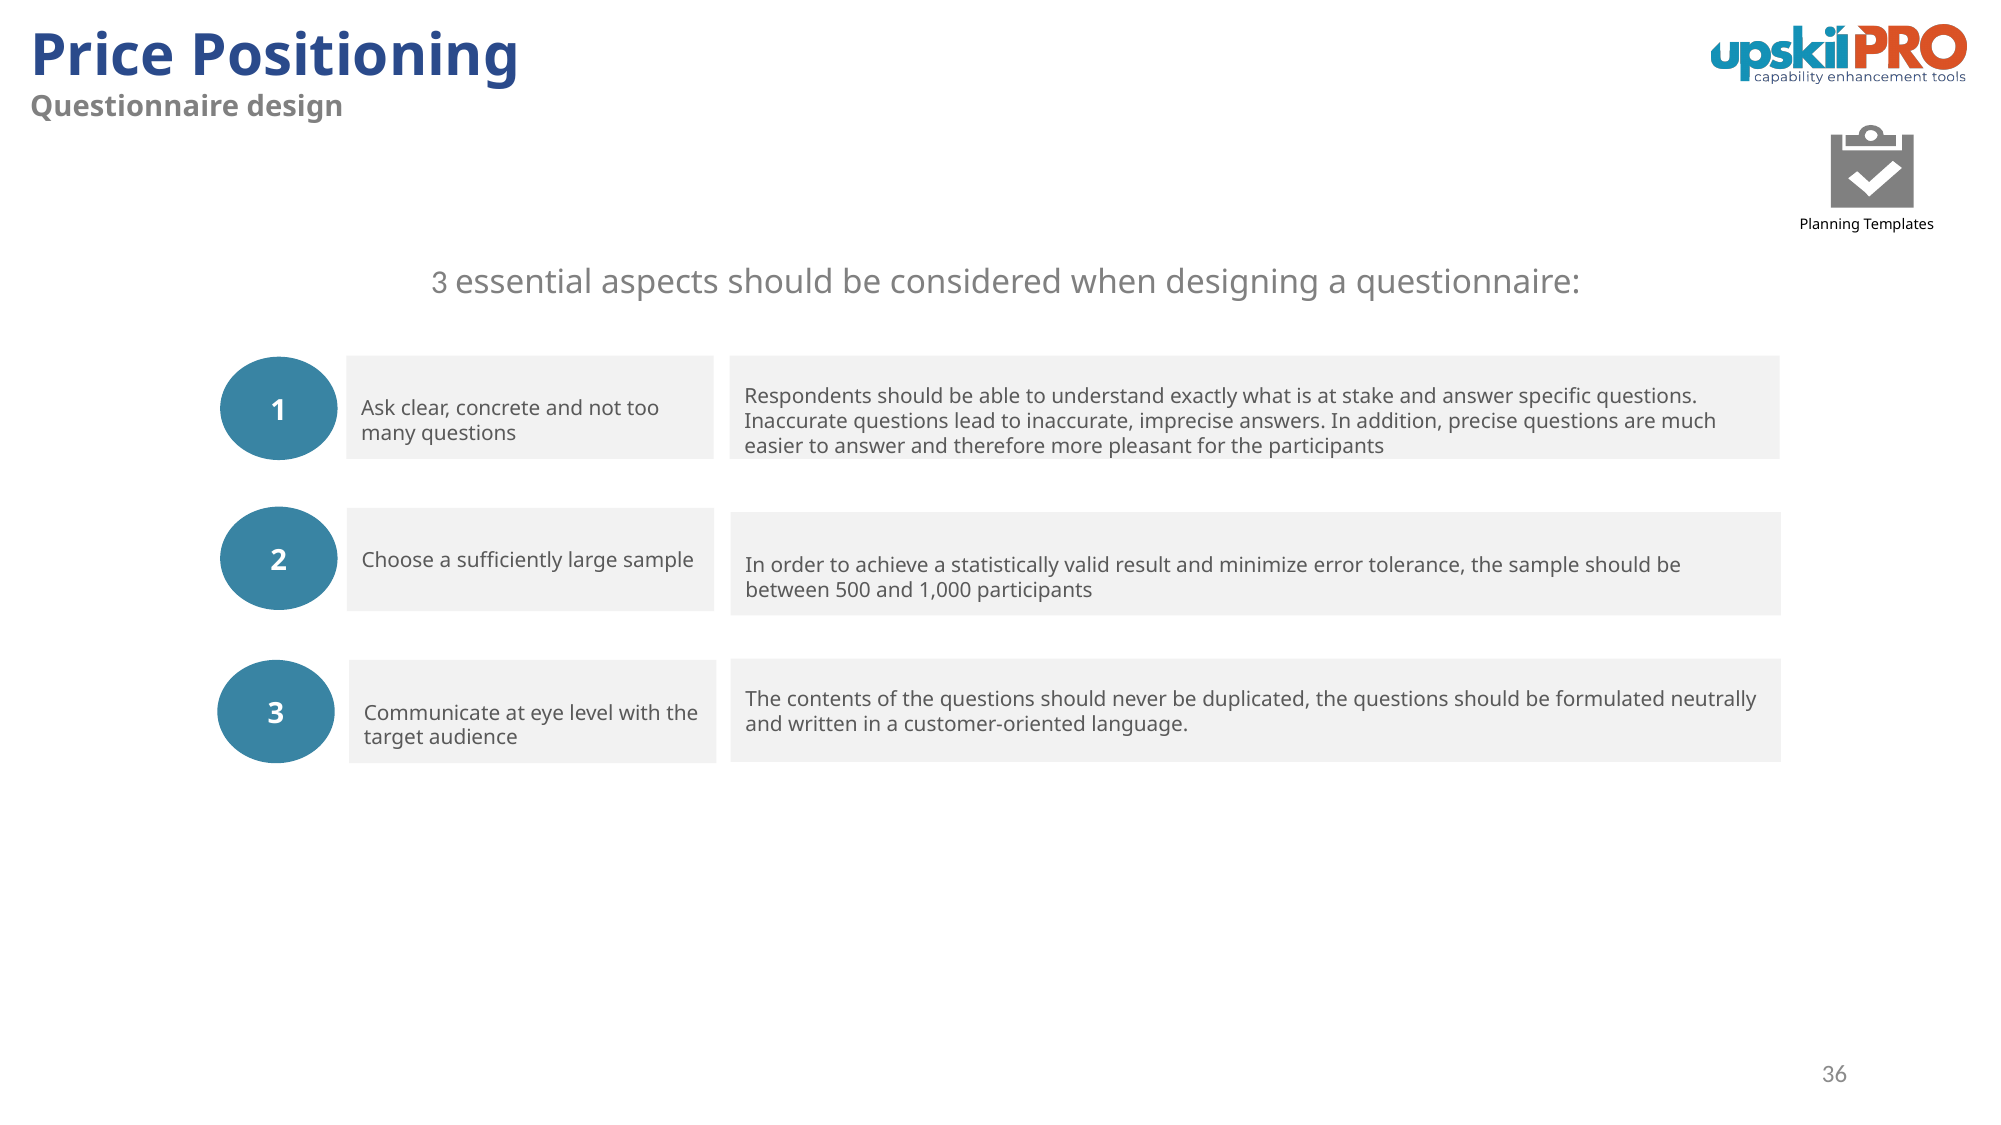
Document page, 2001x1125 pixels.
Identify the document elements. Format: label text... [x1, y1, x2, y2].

text_box 2 [220, 506, 338, 610]
text_box 1 [220, 356, 338, 461]
picture [1711, 24, 1967, 85]
text_box The contents of the questions should never be duplicated, the questions should be formulated neutrally and written in a customer-oriented language. [730, 657, 1782, 763]
text_box Ask clear, concrete and not too many questions [345, 355, 715, 460]
slide_number 36 [1412, 1042, 1863, 1103]
text_box Respondents should be able to understand exactly what is at stake and answer specific questions. Inaccurate questions lead to inaccurate, imprecise answers. In addition, precise questions are much easier to answer and therefore more pleasant for the participants [728, 355, 1781, 460]
text_box Price Positioning Questionnaire design [15, 10, 1595, 130]
text_box 3 [217, 659, 335, 764]
text_box Choose a sufficiently large sample [346, 507, 715, 612]
text_box 3 essential aspects should be considered when designing a questionnaire: [244, 172, 1770, 308]
text_box Communicate at eye level with the target audience [348, 659, 717, 764]
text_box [1781, 124, 1952, 241]
text_box In order to achieve a statistically valid result and minimize error tolerance, the sample should be between 500 and 1,000 participants [730, 511, 1782, 616]
